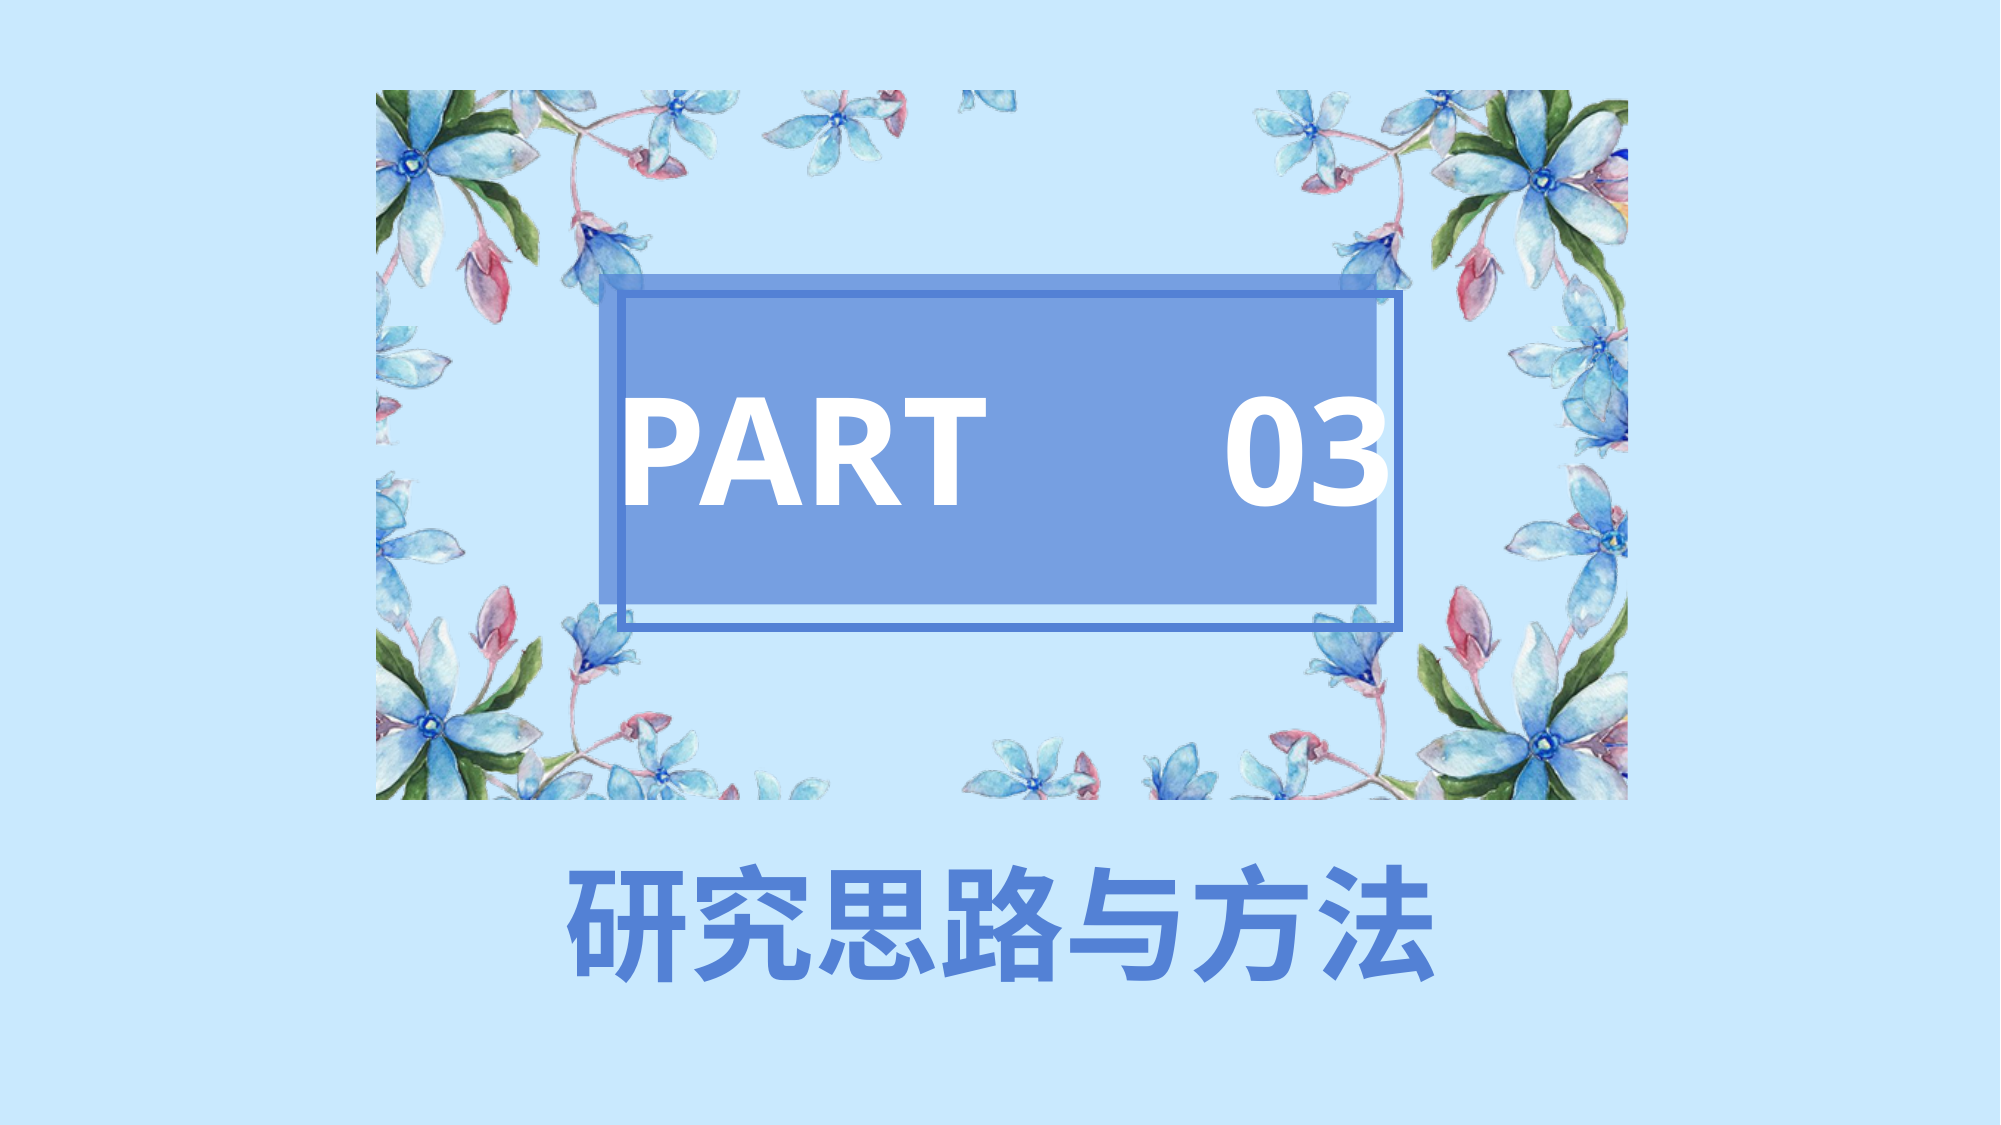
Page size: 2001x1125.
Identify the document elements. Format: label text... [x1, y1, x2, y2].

text_box 研究思路与方法 [549, 839, 1455, 1005]
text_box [598, 273, 1399, 628]
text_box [376, 90, 1629, 800]
